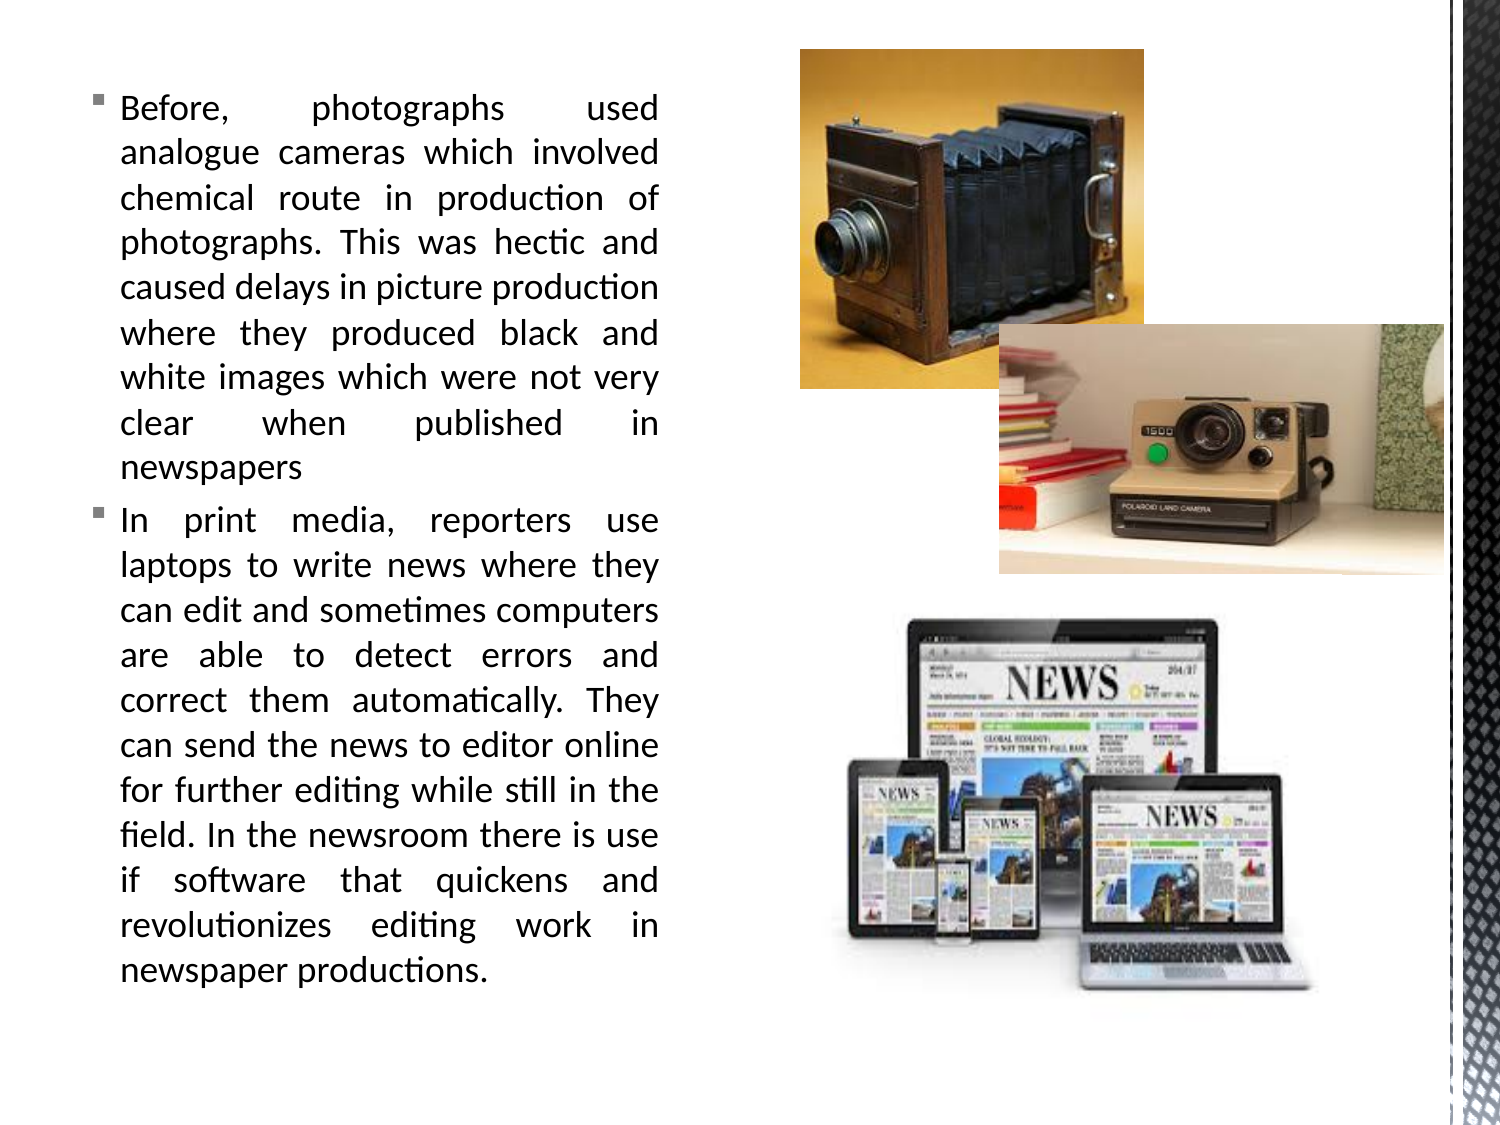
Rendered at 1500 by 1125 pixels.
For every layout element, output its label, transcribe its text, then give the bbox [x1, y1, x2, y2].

picture [1447, 0, 1500, 1125]
list Before, photographs used analogue cameras which involved chemical route in production of photographs. This was hectic and caused delays in picture production where they produced black and white images which were not very clear when published in newspapers In print media, reporters use laptops to write news where they can edit and sometimes computers are able to detect errors and correct them automatically. They can send the news to editor online for further editing while still in the field. In the newsroom there is use if software that quickens and revolutionizes editing work in newspaper productions. [75, 75, 675, 1013]
picture [799, 49, 1444, 1034]
